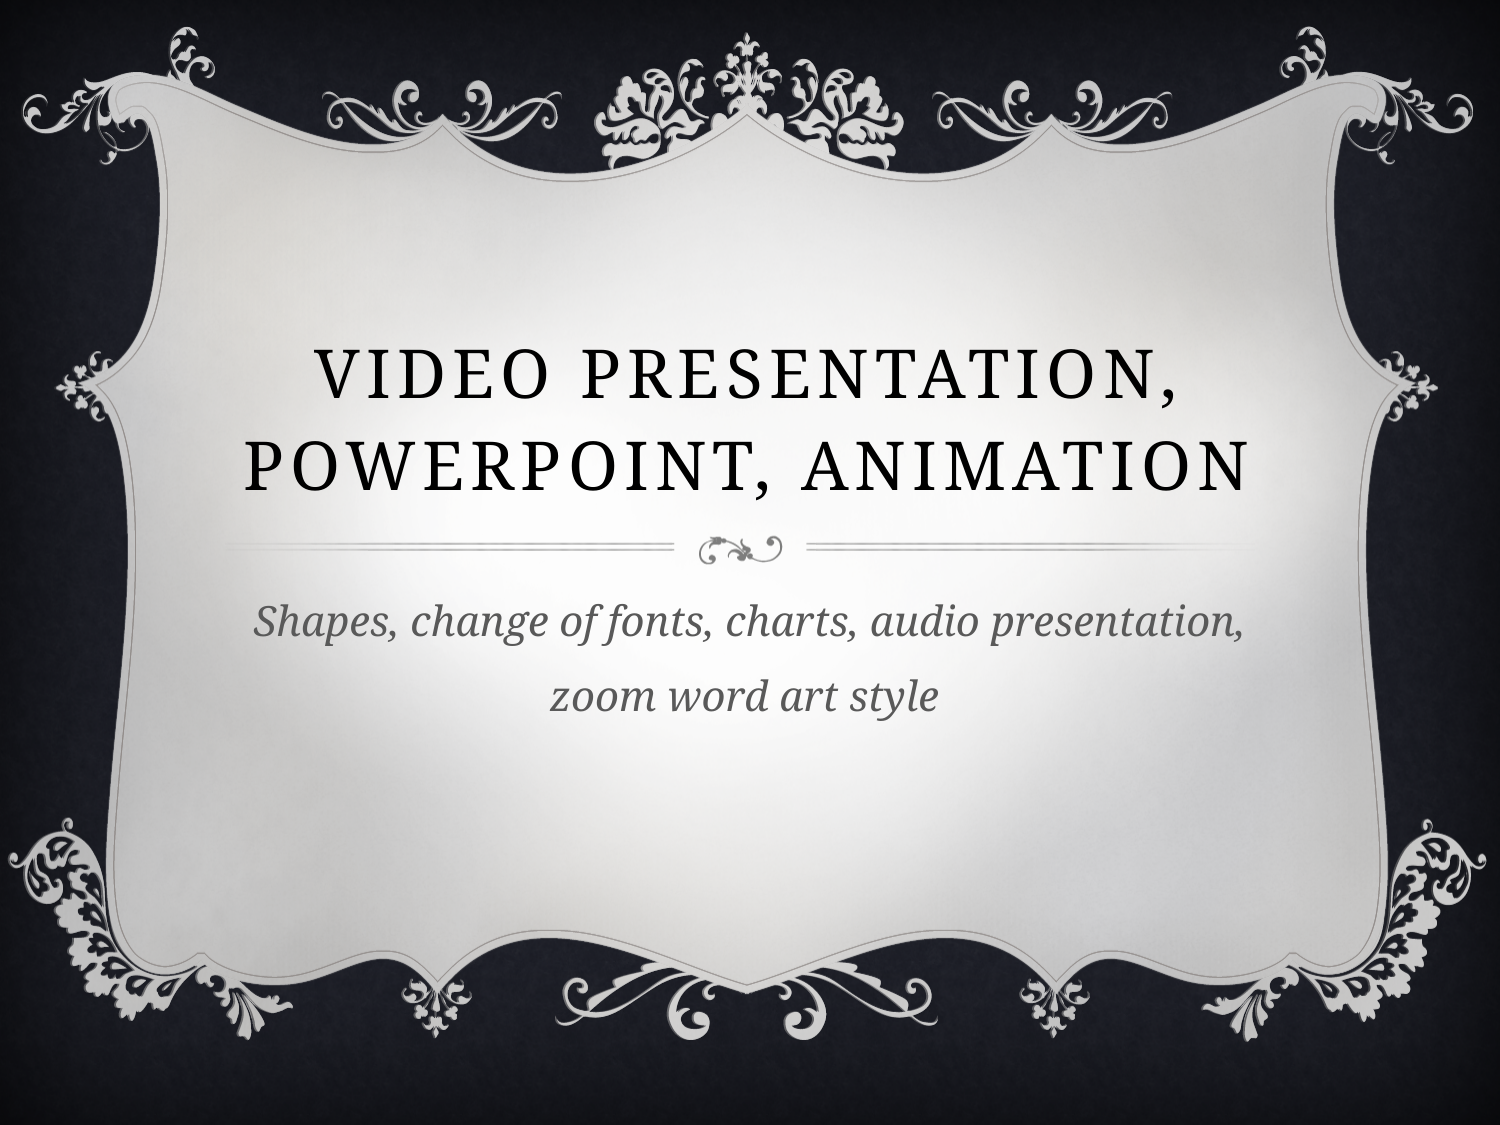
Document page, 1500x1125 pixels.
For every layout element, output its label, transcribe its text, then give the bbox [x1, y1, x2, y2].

picture [0, 613, 1500, 1125]
title Video presentation, Powerpoint, animation [225, 305, 1275, 518]
subtitle Shapes, change of fonts, charts, audio presentation, zoom word art style [225, 562, 1275, 688]
picture [0, 0, 1500, 459]
